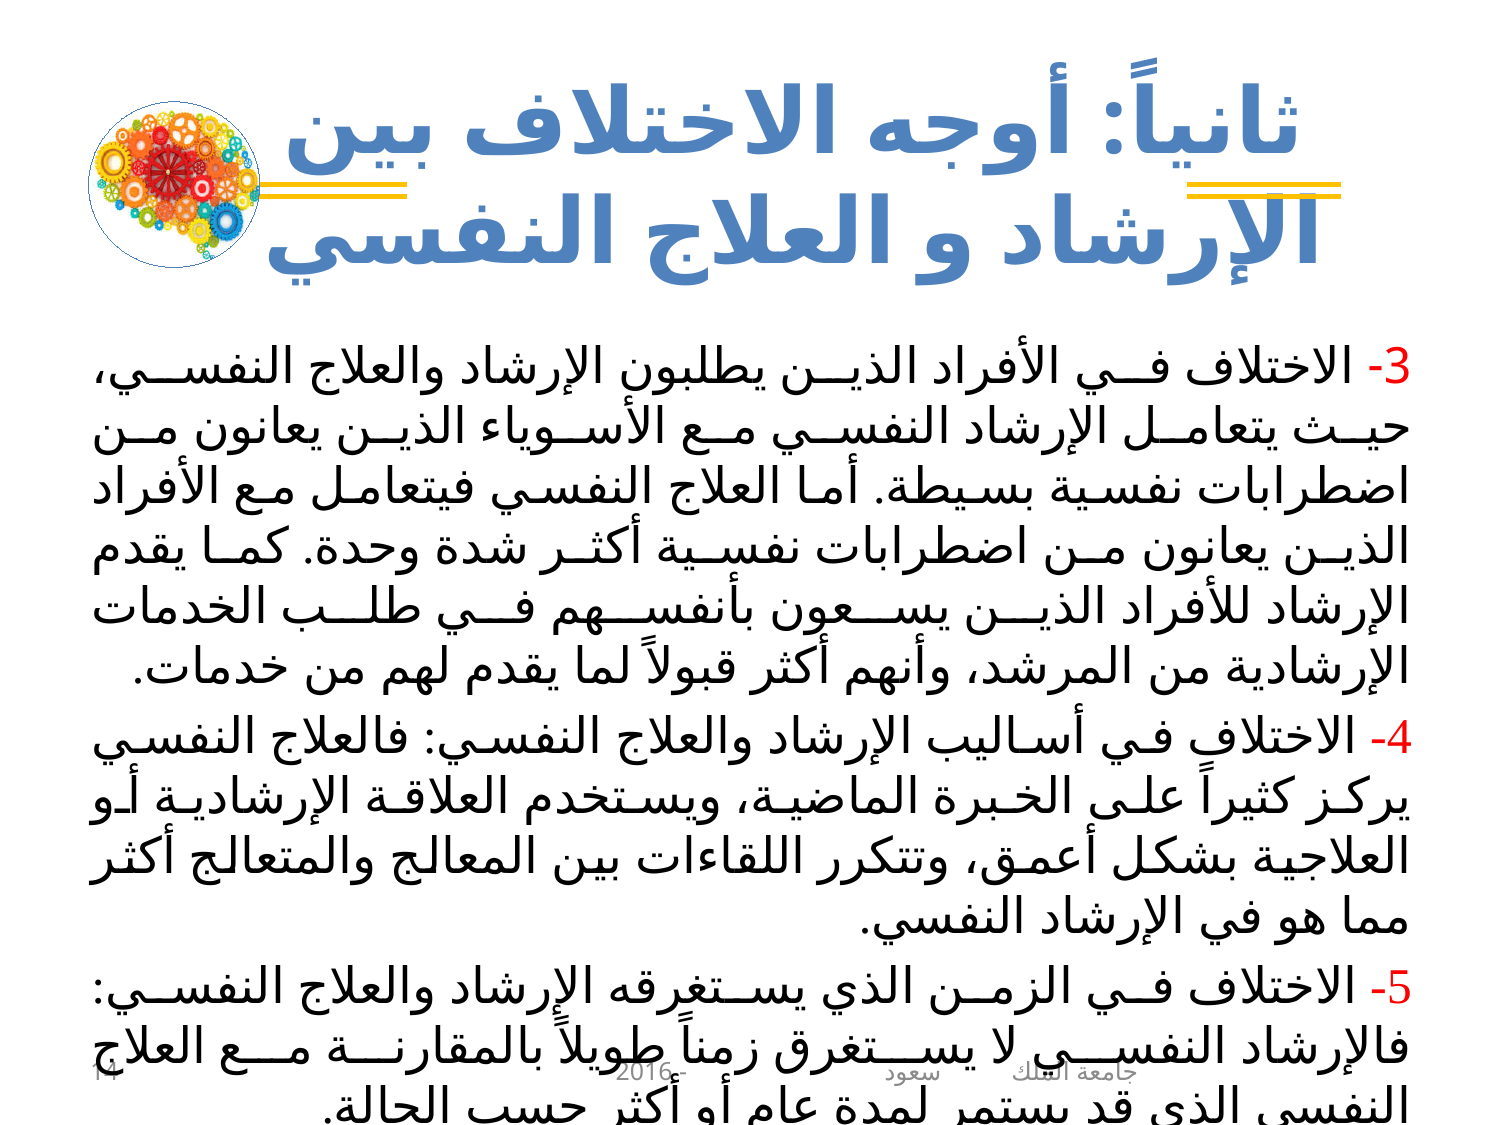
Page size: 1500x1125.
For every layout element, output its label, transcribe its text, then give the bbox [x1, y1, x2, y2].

slide_number 14 [75, 1042, 425, 1103]
footer جامعة الملك سعود - 2016 [512, 1069, 988, 1103]
text_box ثانياً: أوجه الاختلاف بين الإرشاد و العلاج النفسي [224, 54, 1364, 290]
picture [88, 101, 260, 268]
text_box 3- الاختلاف في الأفراد الذين يطلبون الإرشاد والعلاج النفسي، حيث يتعامل الإرشاد النفسي مع الأسوياء الذين يعانون من اضطرابات نفسية بسيطة. أما العلاج النفسي فيتعامل مع الأفراد الذين يعانون من اضطرابات نفسية أكثر شدة وحدة. كما يقدم الإرشاد للأفراد الذين يسعون بأنفسهم في طلب الخدمات الإرشادية من المرشد، وأنهم أكثر قبولاً لما يقدم لهم من خدمات. 4- الاختلاف في أساليب الإرشاد والعلاج النفسي: فالعلاج النفسي يركز كثيراً على الخبرة الماضية، ويستخدم العلاقة الإرشادية أو العلاجية بشكل أعمق، وتتكرر اللقاءات بين المعالج والمتعالج أكثر مما هو في الإرشاد النفسي. 5- الاختلاف في الزمن الذي يستغرقه الإرشاد والعلاج النفسي: فالإرشاد النفسي لا يستغرق زمناً طويلاً بالمقارنة مع العلاج النفسي الذي قد يستمر لمدة عام أو أكثر حسب الحالة. [76, 326, 1427, 1069]
